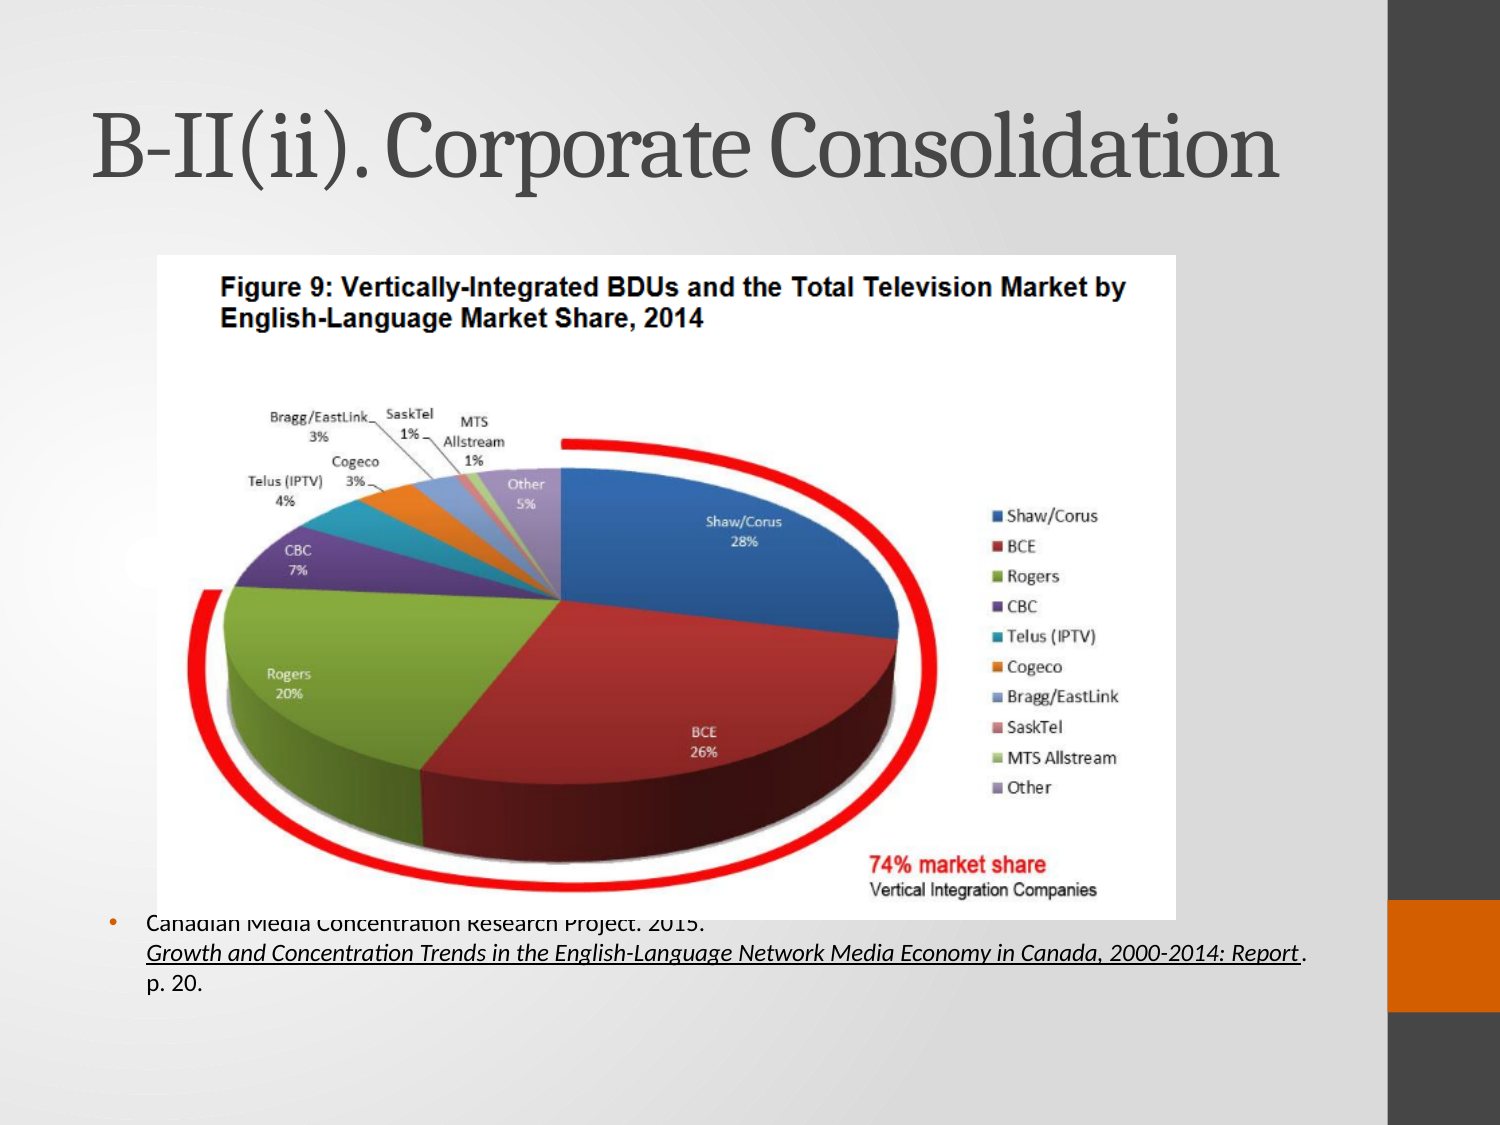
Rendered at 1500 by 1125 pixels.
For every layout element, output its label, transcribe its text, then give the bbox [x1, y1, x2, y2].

picture [156, 254, 1176, 920]
title B-II(ii). Corporate Consolidation [75, 45, 1325, 233]
list Canadian Media Concentration Research Project. 2015. Growth and Concentration Trends in the English-Language Network Media Economy in Canada, 2000-2014: Report. p. 20. [75, 262, 1325, 1050]
